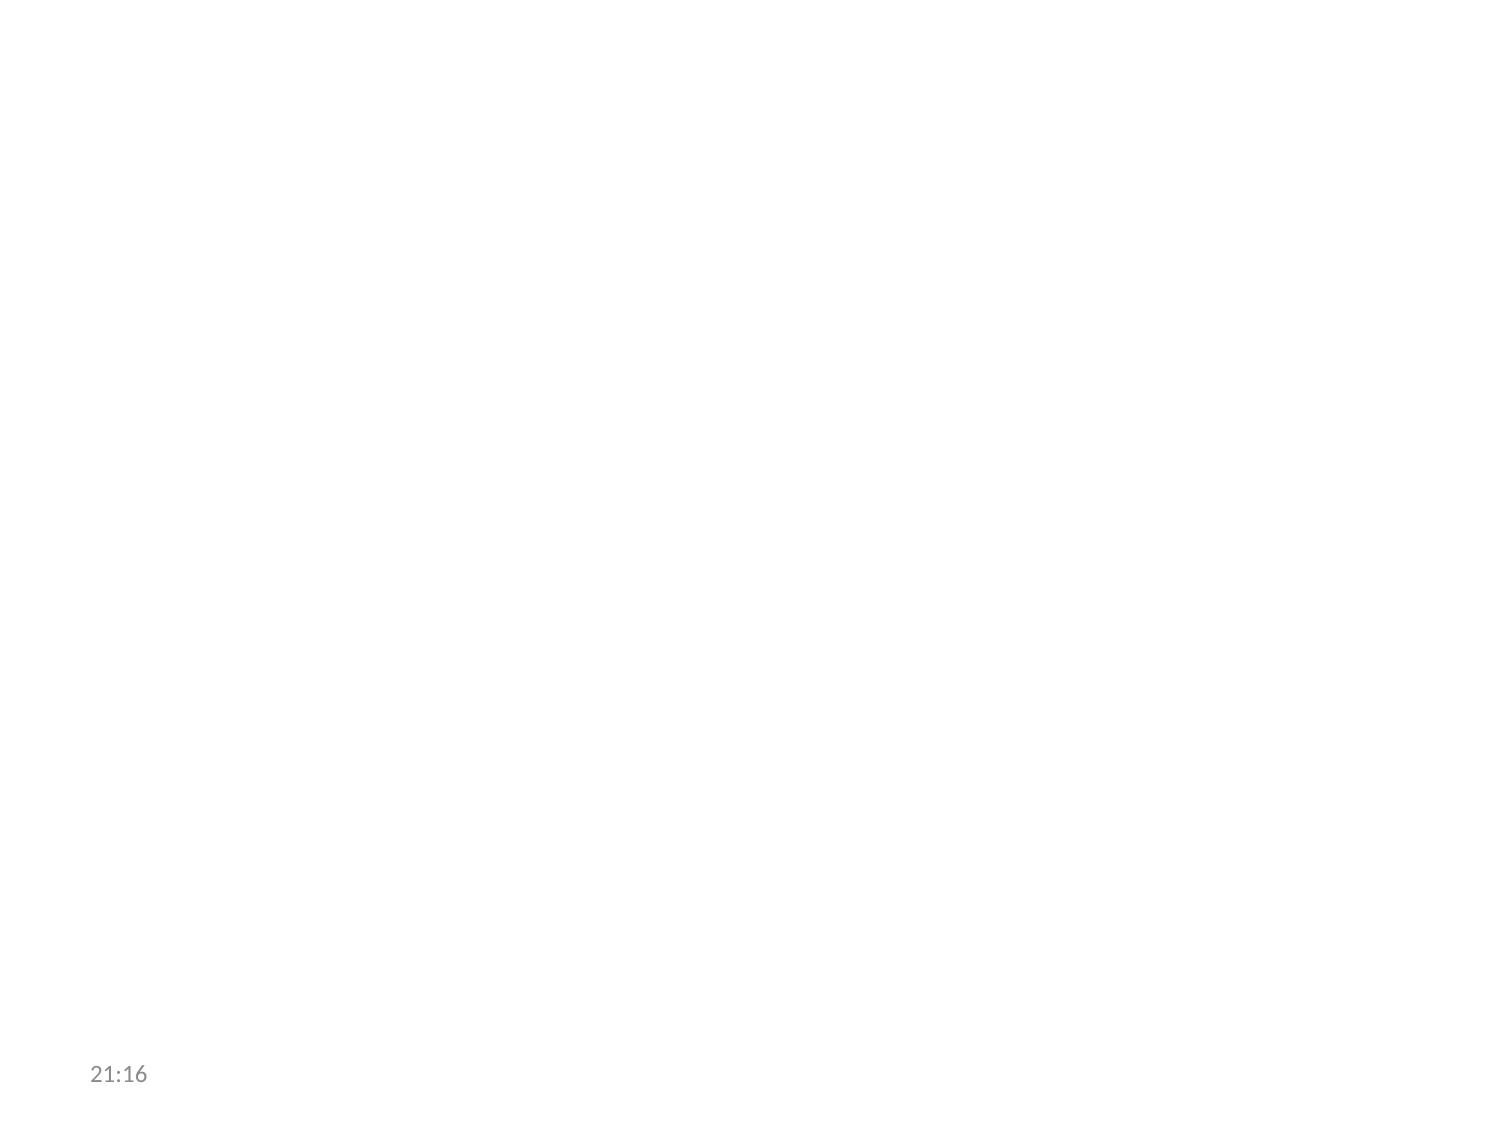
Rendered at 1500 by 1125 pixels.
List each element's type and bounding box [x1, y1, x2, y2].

slide_number [75, 1042, 425, 1103]
